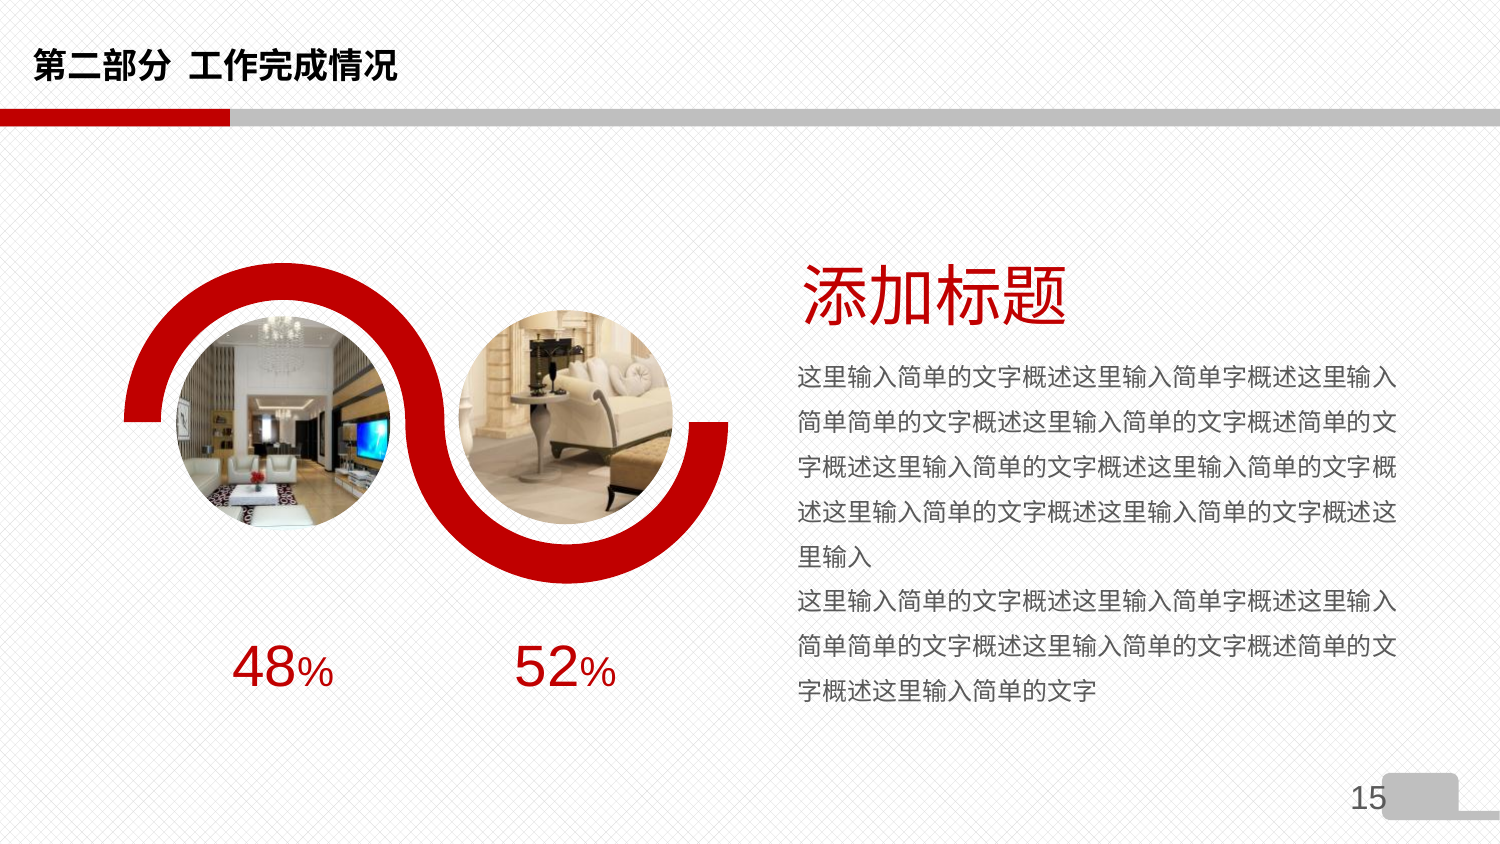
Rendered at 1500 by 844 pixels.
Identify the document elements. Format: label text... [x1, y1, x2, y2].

text_box 52% [499, 620, 632, 706]
text_box 这里输入简单的文字概述这里输入简单字概述这里输入简单简单的文字概述这里输入简单的文字概述简单的文字概述这里输入简单的文字概述这里输入简单的文字概述这里输入简单的文字概述这里输入简单的文字概述这里输入 这里输入简单的文字概述这里输入简单字概述这里输入简单简单的文字概述这里输入简单的文字概述简单的文字概述这里输入简单的文字 [783, 339, 1433, 713]
text_box 添加标题 [786, 246, 1084, 339]
text_box [174, 314, 393, 533]
text_box 48% [217, 620, 349, 706]
text_box [123, 263, 729, 584]
text_box [456, 308, 675, 527]
title 第二部分 工作完成情况 [17, 35, 1368, 93]
